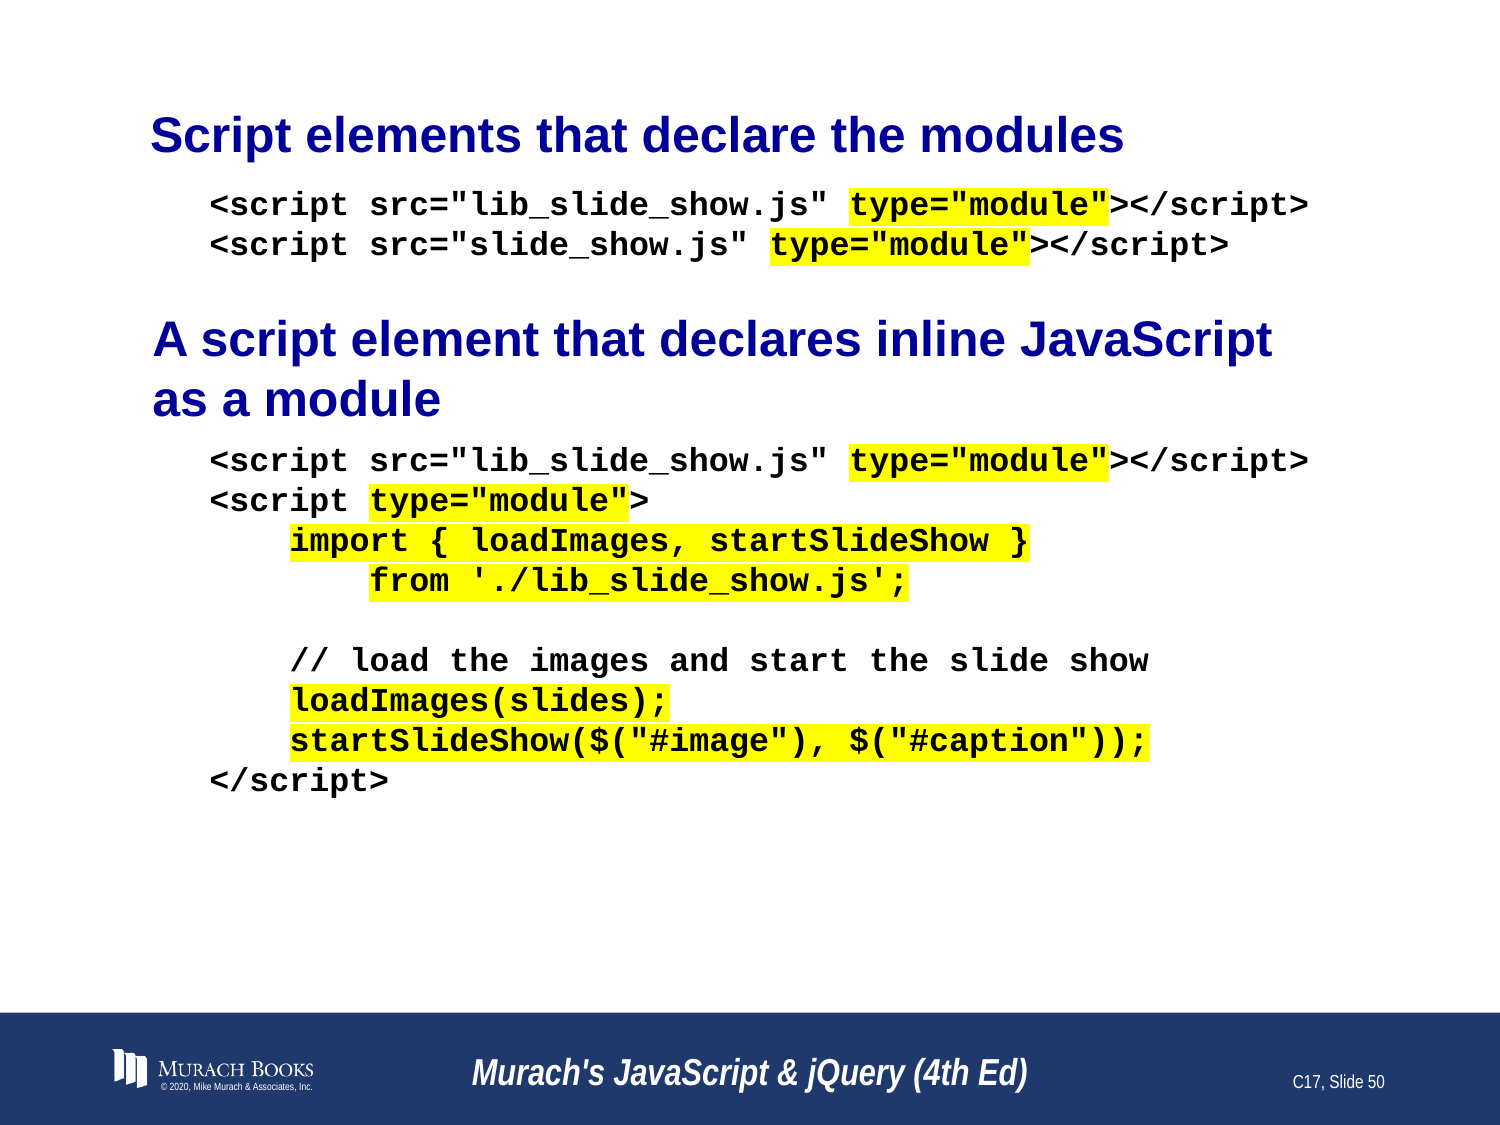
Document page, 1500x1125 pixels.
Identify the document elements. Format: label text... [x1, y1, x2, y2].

slide_number Murach's JavaScript & jQuery (4th Ed) [463, 1025, 1050, 1100]
title Script elements that declare the modules [150, 102, 1350, 164]
list <script src="lib_slide_show.js" type="module"></script> <script src="slide_show.js" type="module"></script> A script element that declares inline JavaScript as a module <script src="lib_slide_show.js" type="module"></script> <script type="module"> import { loadImages, startSlideShow } from './lib_slide_show.js'; // load the images and start the slide show loadImages(slides); startSlideShow($("#image"), $("#caption")); </script> [137, 174, 1350, 975]
slide_number C17, Slide 50 [1087, 1025, 1400, 1100]
footer © 2020, Mike Murach & Associates, Inc. [12, 1025, 463, 1100]
